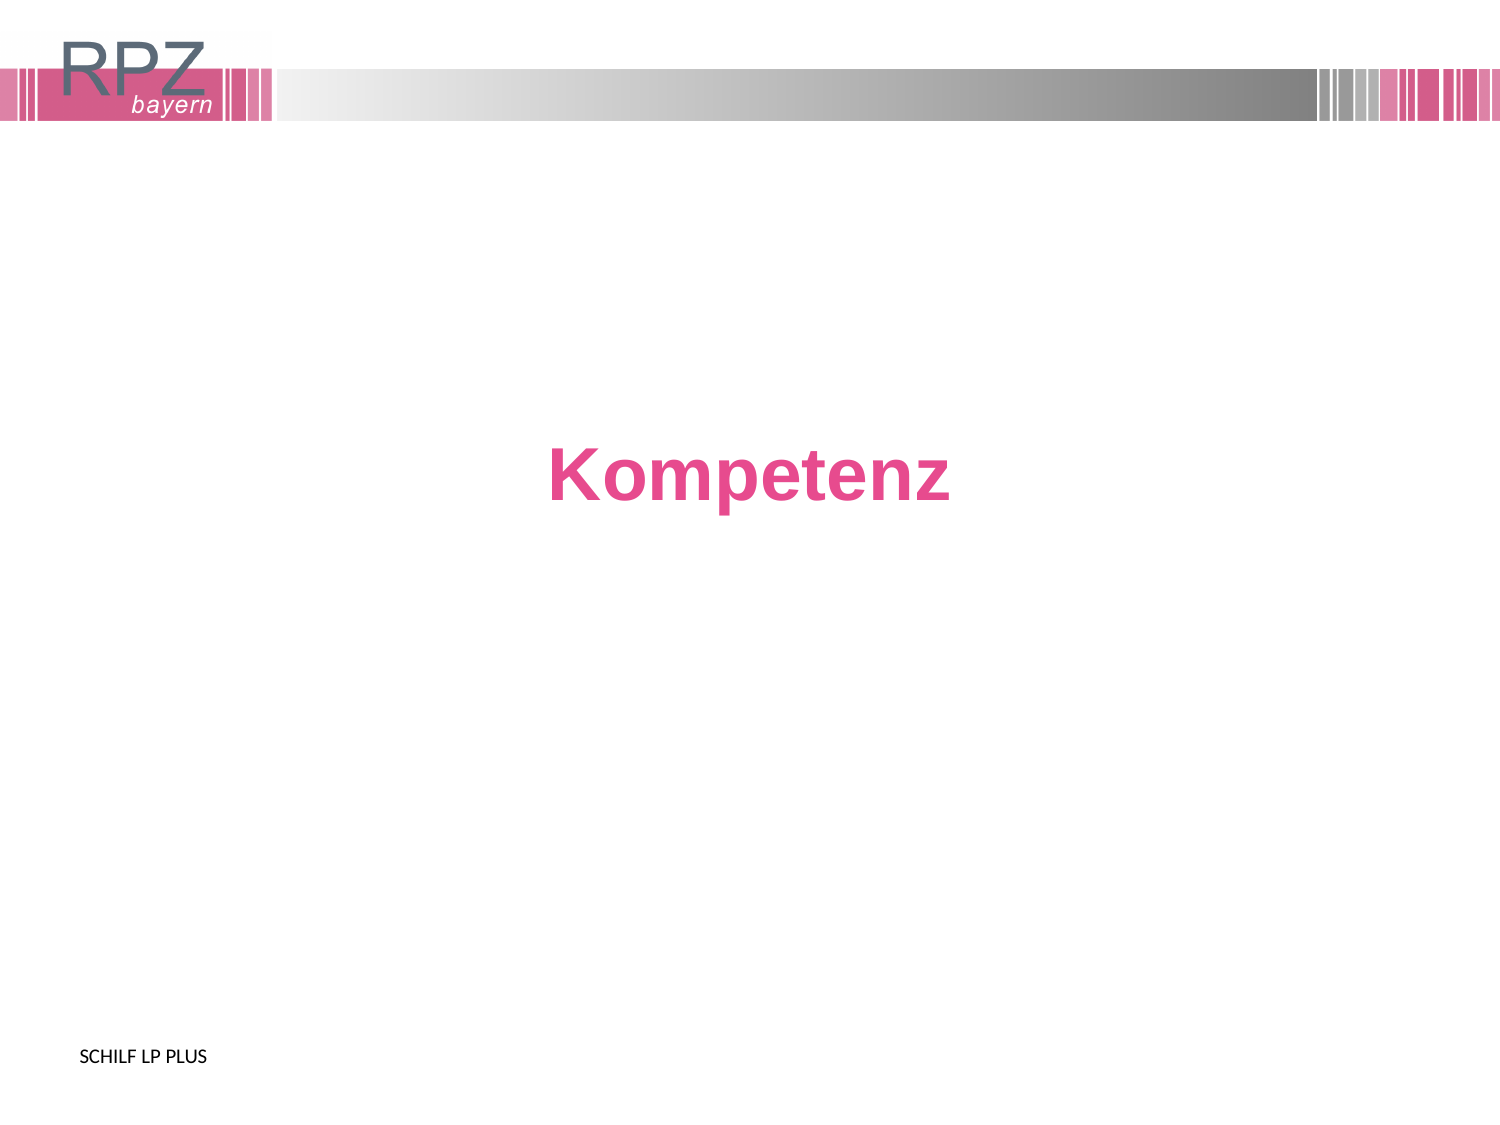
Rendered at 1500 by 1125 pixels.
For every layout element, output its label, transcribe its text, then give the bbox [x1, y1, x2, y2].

picture [1443, 69, 1500, 121]
picture [1380, 69, 1439, 121]
title Kompetenz [112, 349, 1388, 591]
picture [0, 31, 272, 121]
picture [1319, 69, 1379, 121]
